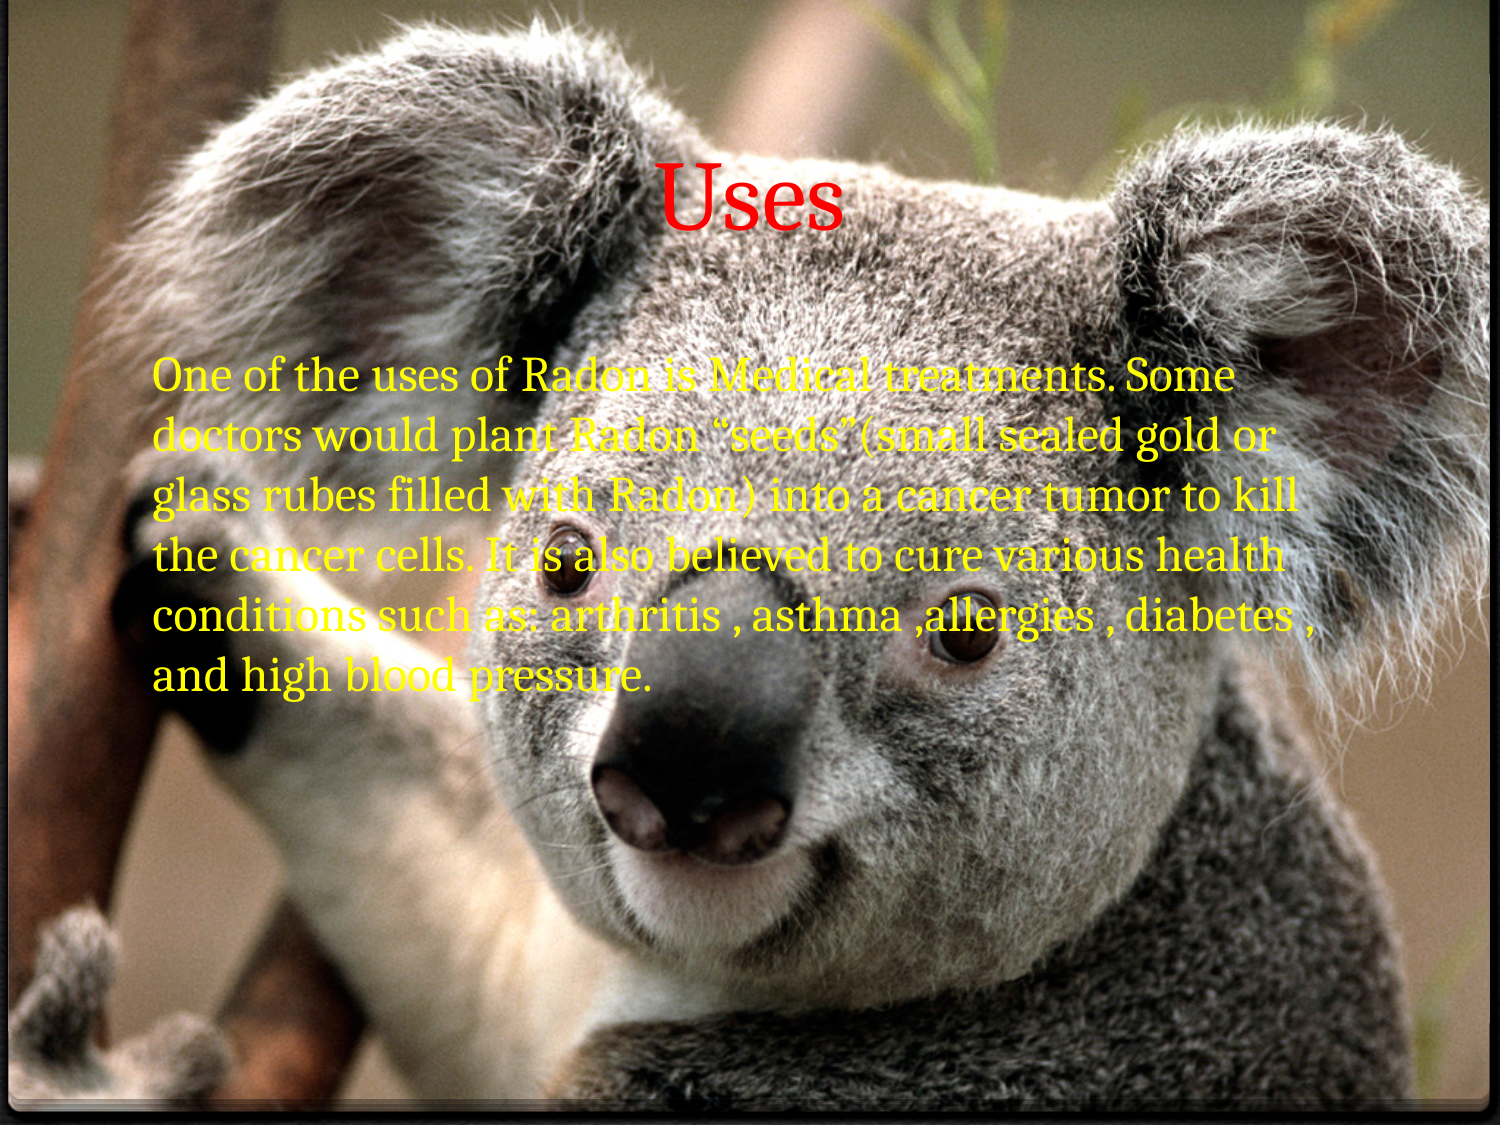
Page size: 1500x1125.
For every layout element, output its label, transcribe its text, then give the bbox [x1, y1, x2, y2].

title Uses [90, 71, 1410, 309]
picture [0, 0, 1500, 1125]
list One of the uses of Radon is Medical treatments. Some doctors would plant Radon “seeds”(small sealed gold or glass rubes filled with Radon) into a cancer tumor to kill the cancer cells. It is also believed to cure various health conditions such as: arthritis , asthma ,allergies , diabetes , and high blood pressure. [137, 334, 1363, 983]
